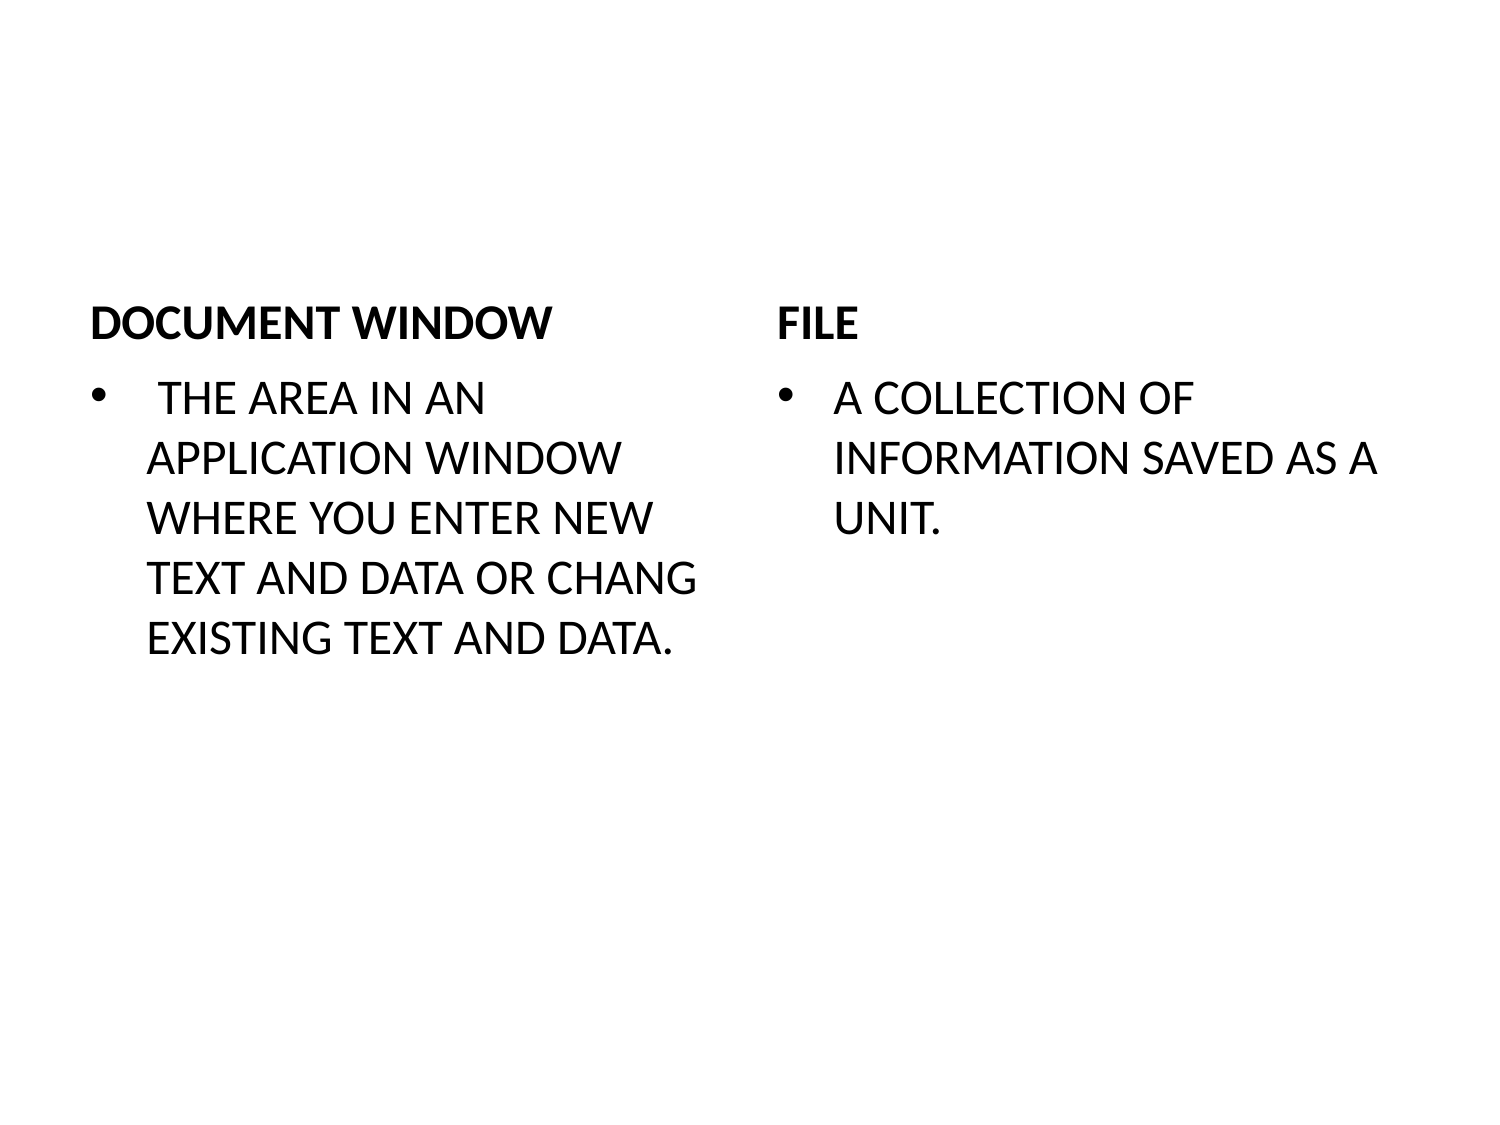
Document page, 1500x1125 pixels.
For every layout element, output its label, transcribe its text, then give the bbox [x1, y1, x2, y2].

list THE AREA IN AN APPLICATION WINDOW WHERE YOU ENTER NEW TEXT AND DATA OR CHANG EXISTING TEXT AND DATA. [75, 356, 738, 1005]
list DOCUMENT WINDOW [75, 251, 738, 356]
list A COLLECTION OF INFORMATION SAVED AS A UNIT. [761, 356, 1425, 1005]
list FILE [761, 251, 1425, 356]
